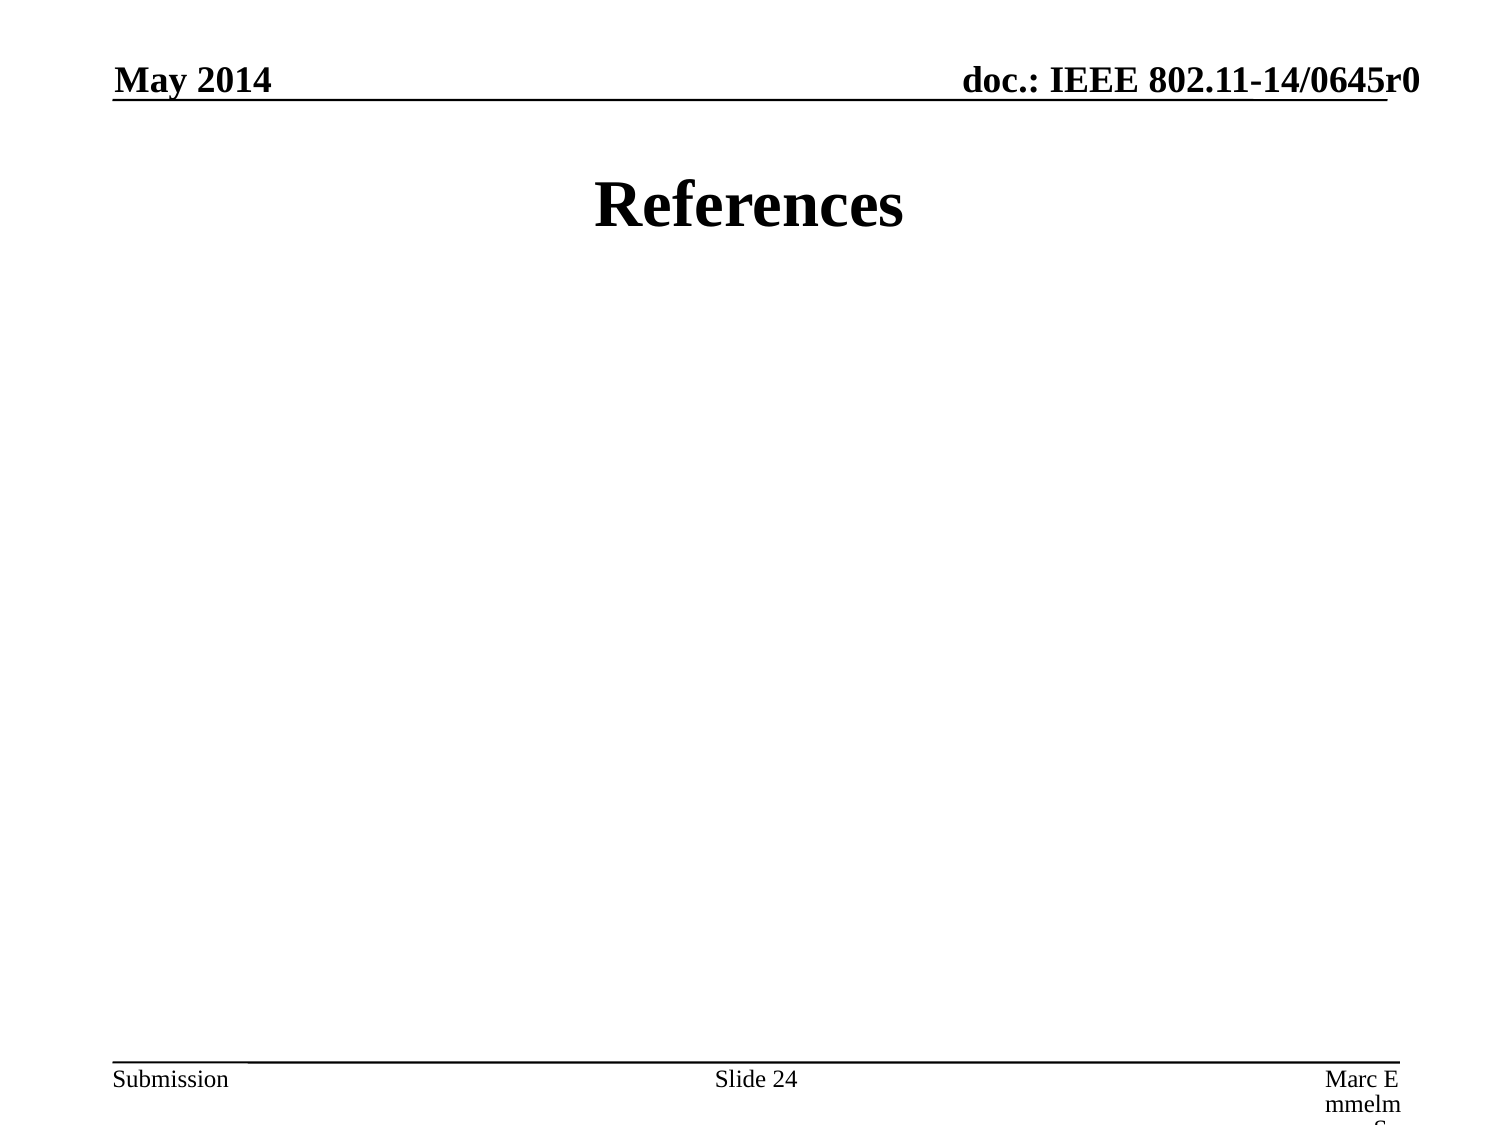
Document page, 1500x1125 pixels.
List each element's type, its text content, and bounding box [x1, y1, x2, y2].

slide_number Slide 24 [712, 1061, 800, 1093]
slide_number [114, 54, 290, 101]
footer Marc Emmelmann, Self [1324, 1061, 1402, 1093]
title References [112, 112, 1388, 288]
